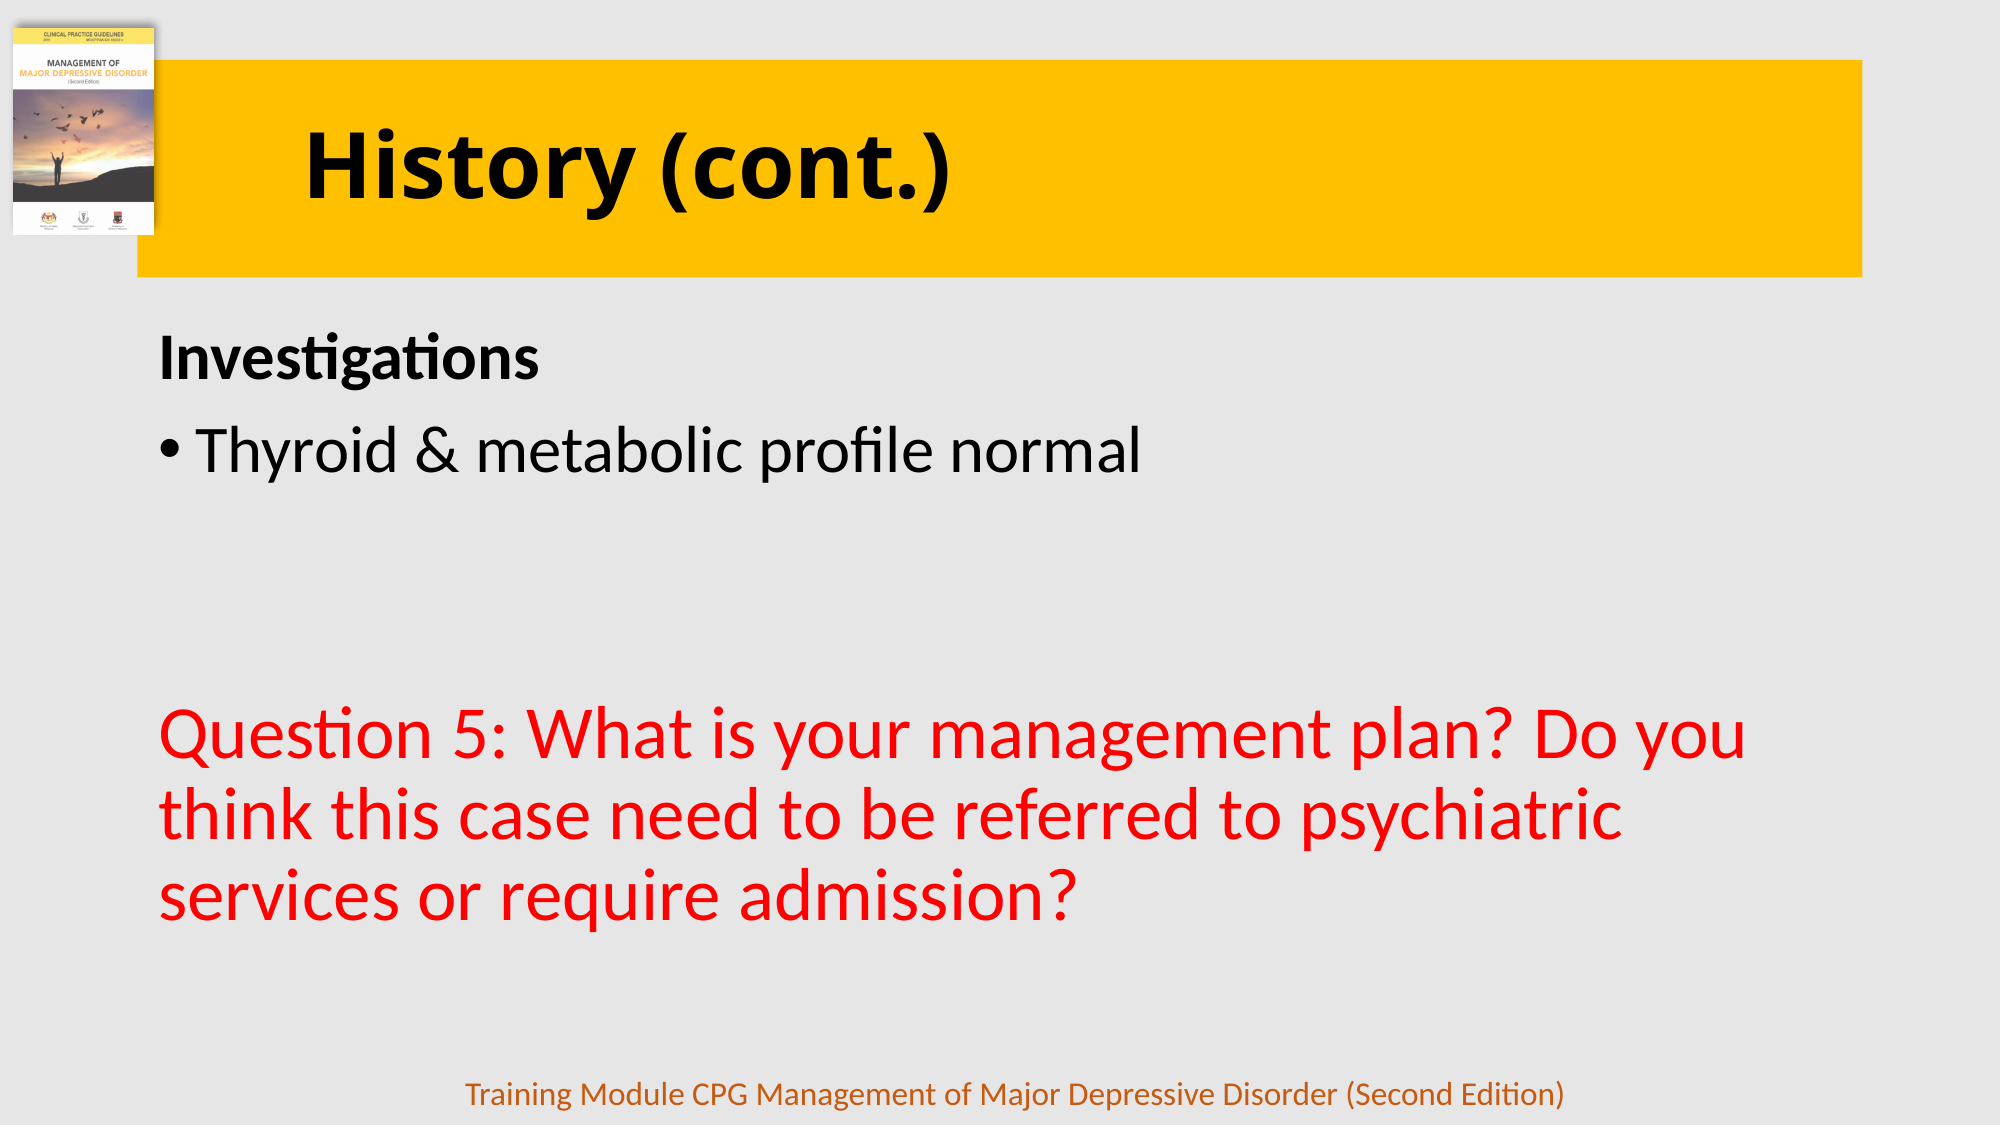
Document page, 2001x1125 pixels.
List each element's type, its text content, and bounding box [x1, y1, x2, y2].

title History (cont.) [137, 59, 1863, 278]
list Investigations Thyroid & metabolic profile normal Question 5: What is your management plan? Do you think this case need to be referred to psychiatric services or require admission? [143, 314, 1869, 1029]
picture [13, 28, 154, 235]
text_box Training Module CPG Management of Major Depressive Disorder (Second Edition) [450, 1065, 1832, 1120]
